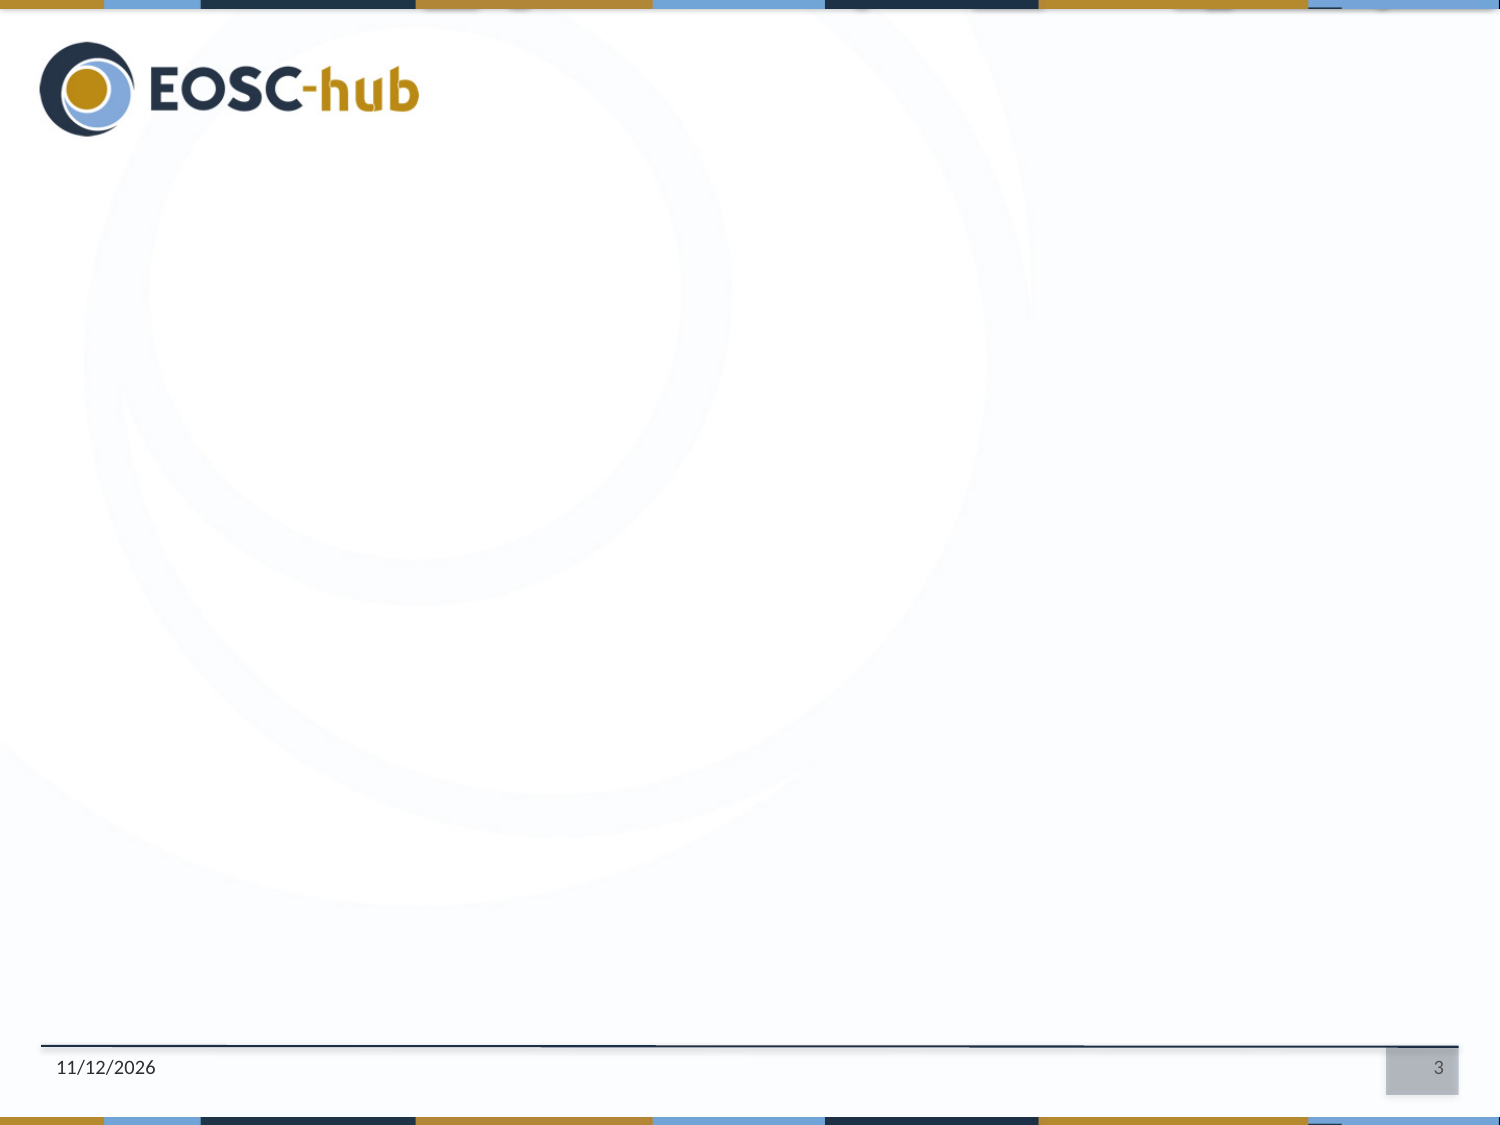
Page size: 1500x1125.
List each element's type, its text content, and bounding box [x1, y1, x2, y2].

slide_number 3 [1074, 1046, 1459, 1094]
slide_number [41, 1046, 392, 1094]
picture [0, 0, 1500, 1125]
